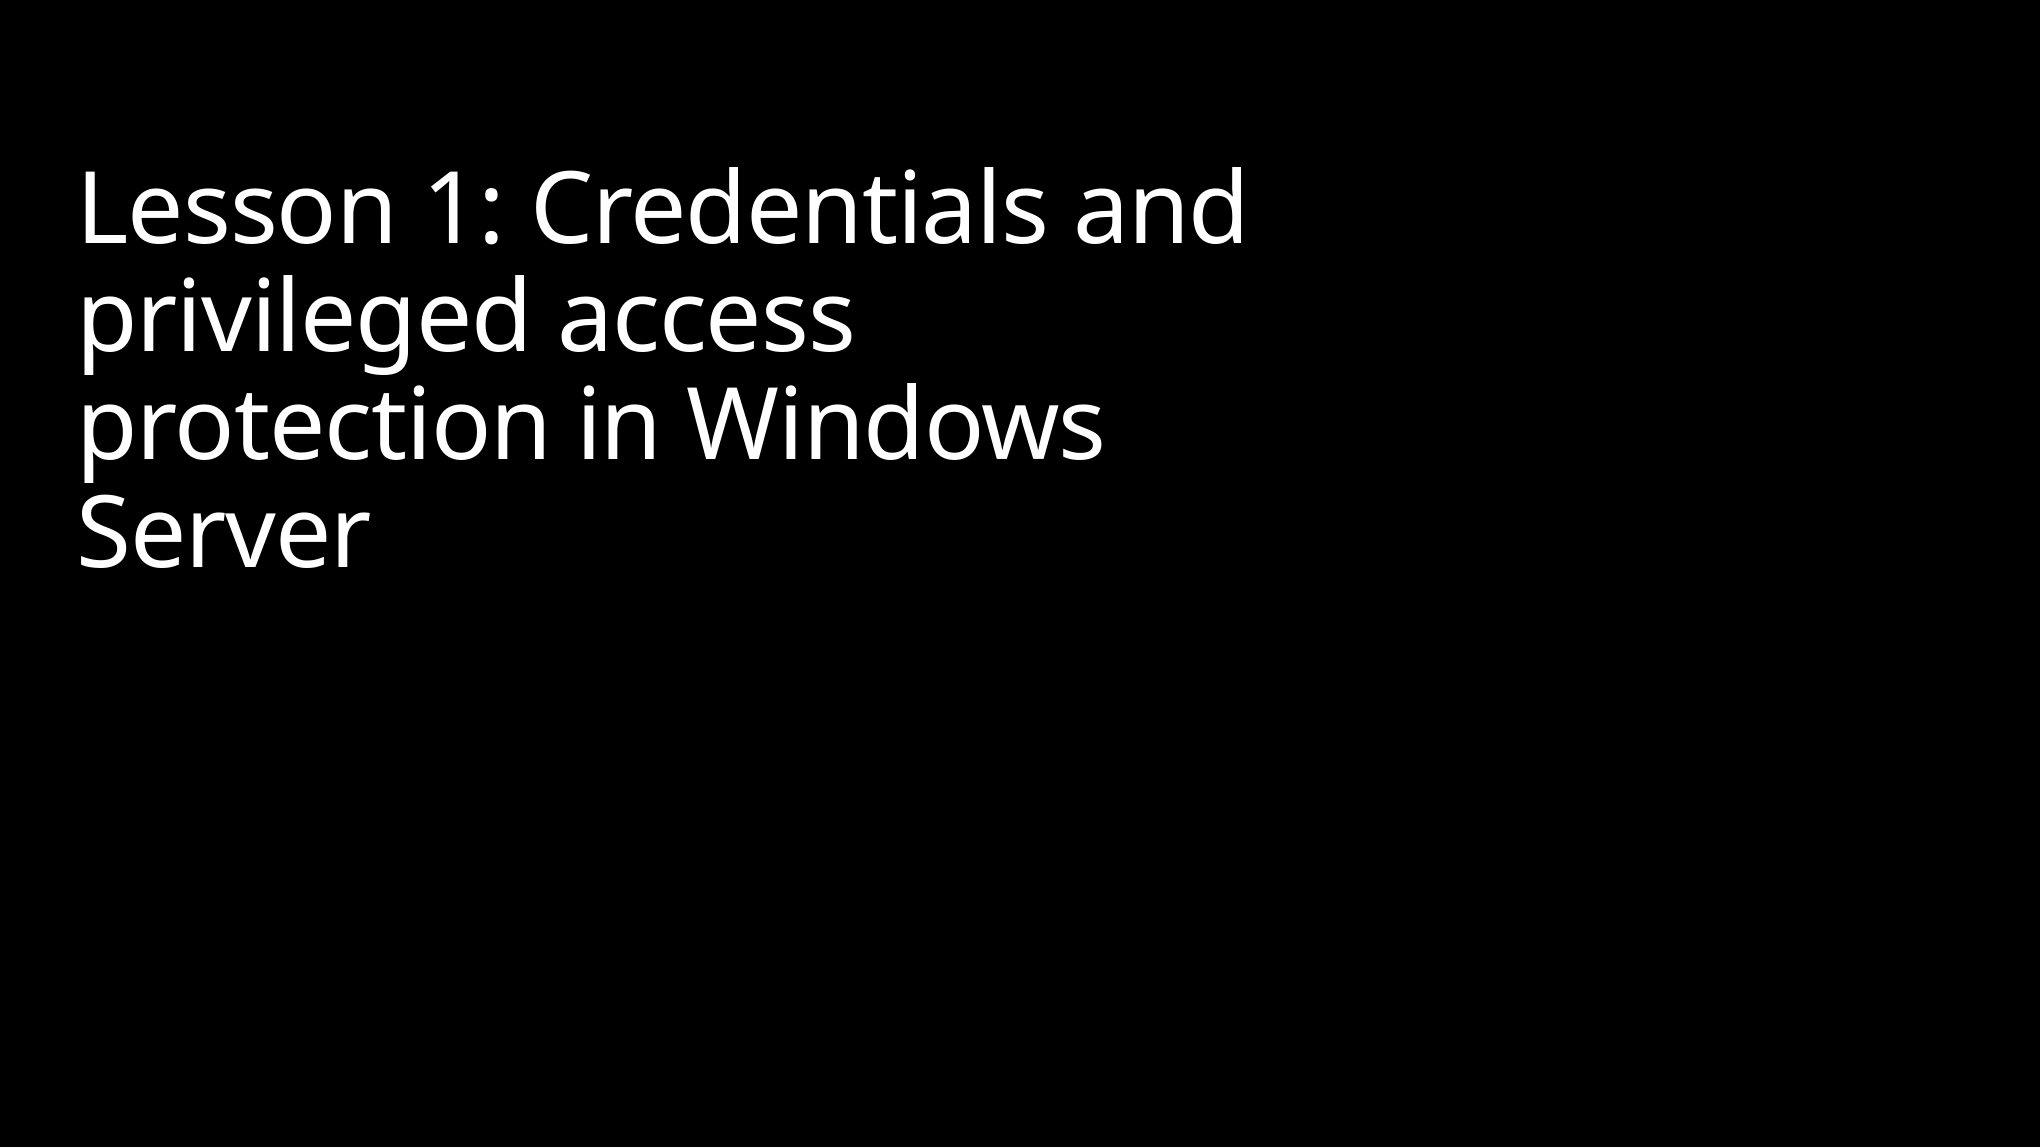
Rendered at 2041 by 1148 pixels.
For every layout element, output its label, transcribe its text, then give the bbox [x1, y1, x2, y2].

title Lesson 1: Credentials and privileged access protection in Windows Server [76, 157, 1324, 753]
